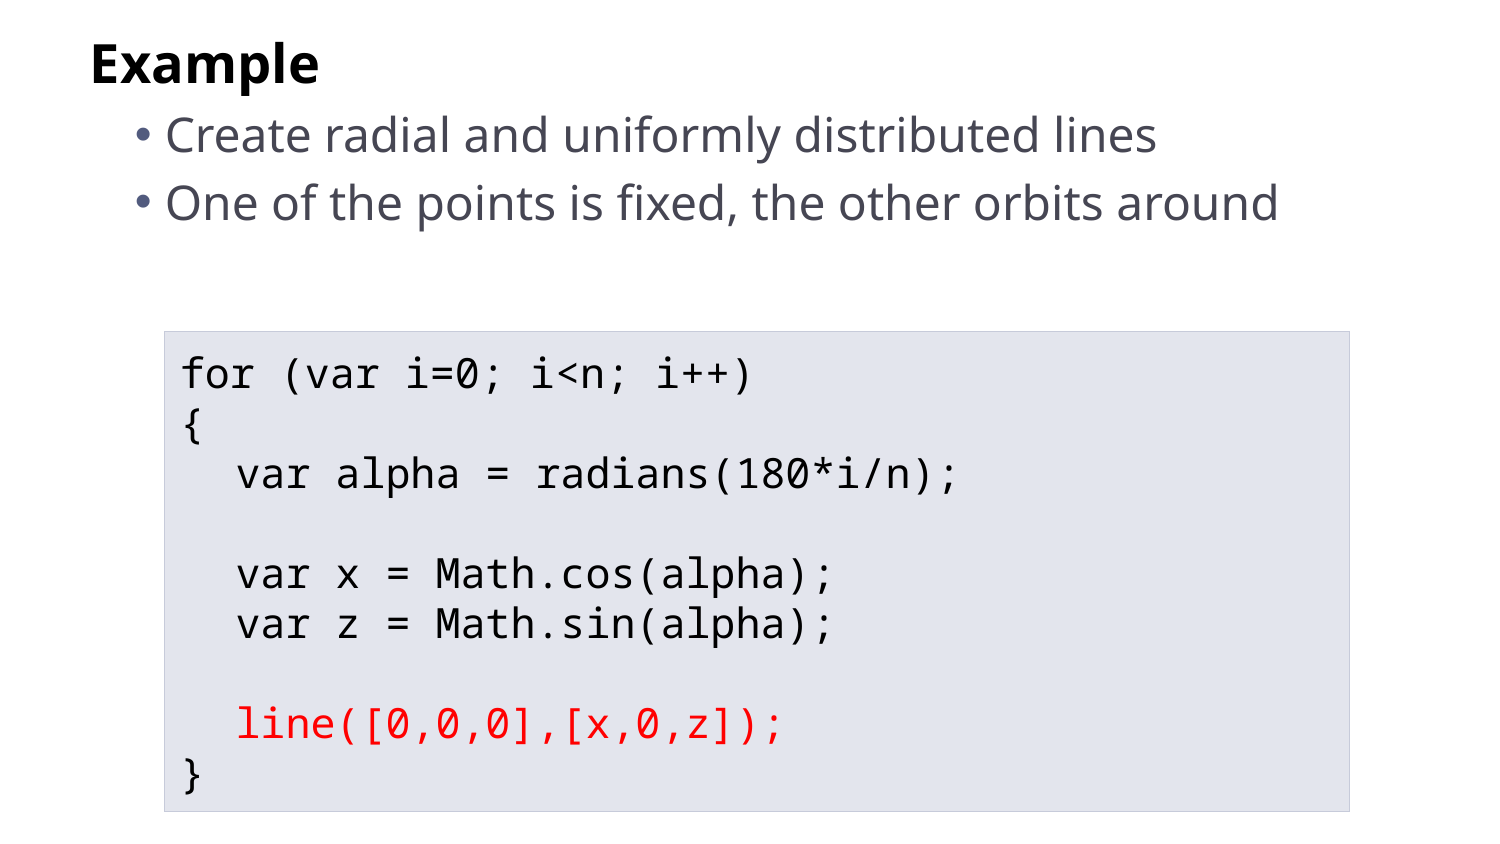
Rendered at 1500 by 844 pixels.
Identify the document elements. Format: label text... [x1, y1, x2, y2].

text_box for (var i=0; i<n; i++) { var alpha = radians(180*i/n); var x = Math.cos(alpha); var z = Math.sin(alpha); line([0,0,0],[x,0,z]); } [164, 331, 1350, 812]
list Example Create radial and uniformly distributed lines One of the points is fixed, the other orbits around [75, 21, 1475, 835]
